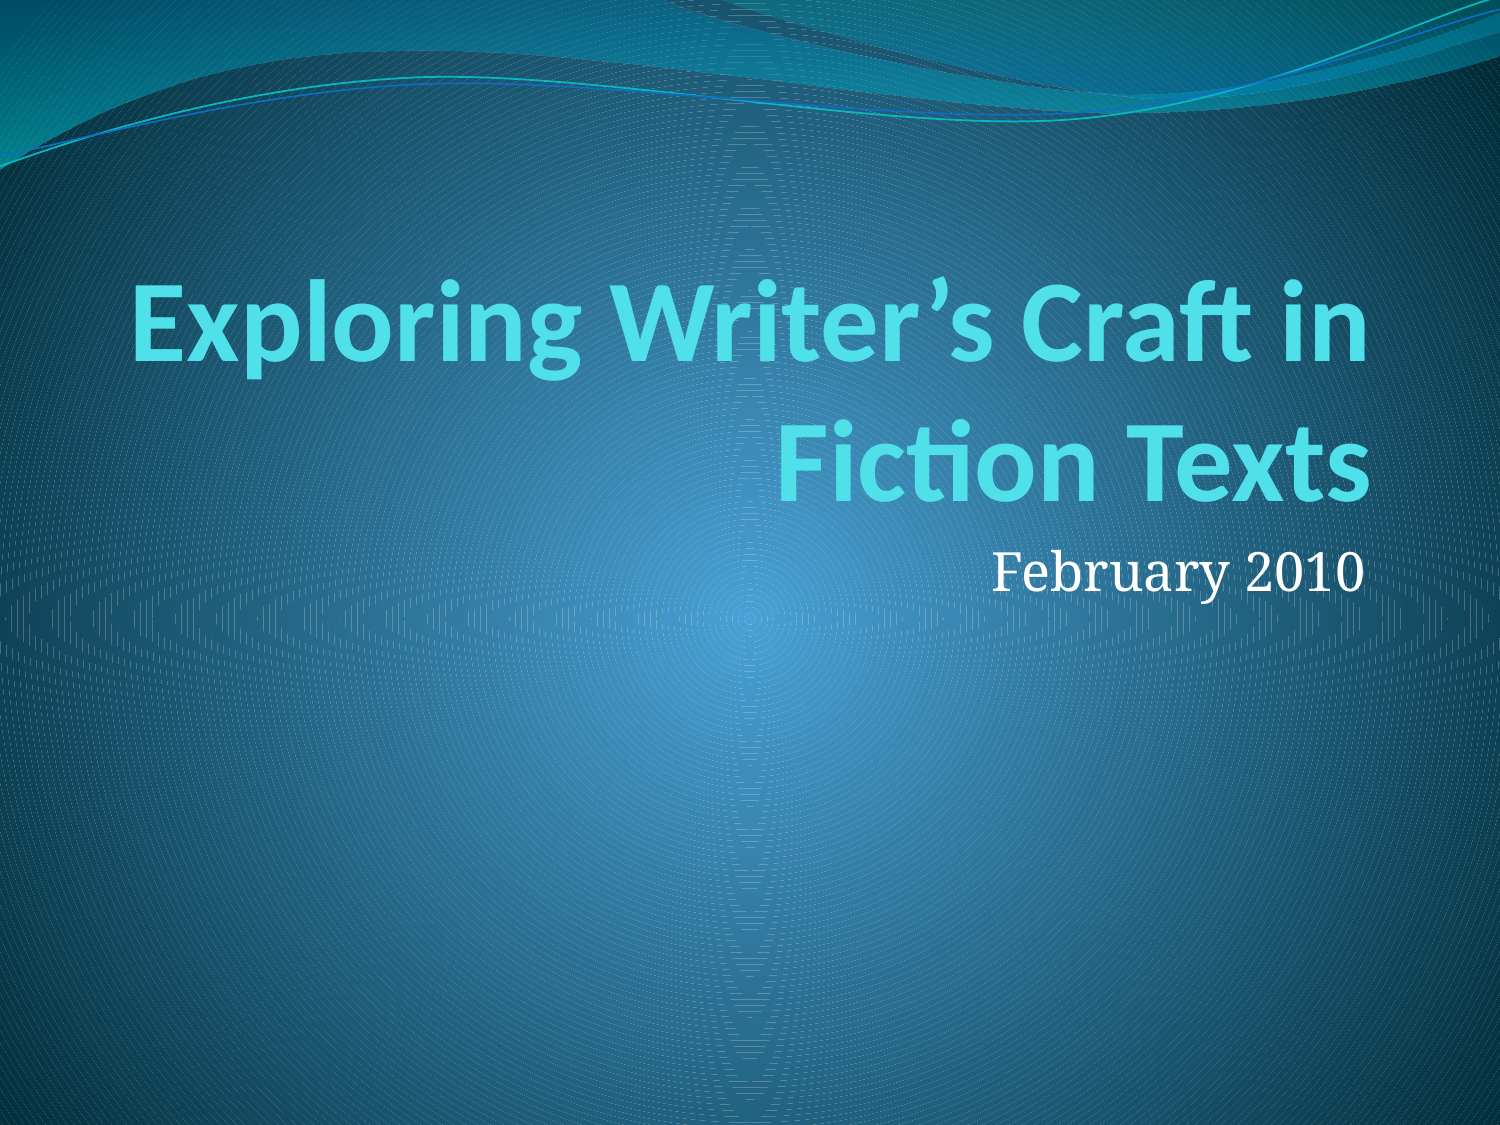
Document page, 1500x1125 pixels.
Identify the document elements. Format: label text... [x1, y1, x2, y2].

subtitle February 2010 [87, 529, 1376, 818]
title Exploring Writer’s Craft in Fiction Texts [87, 224, 1376, 525]
